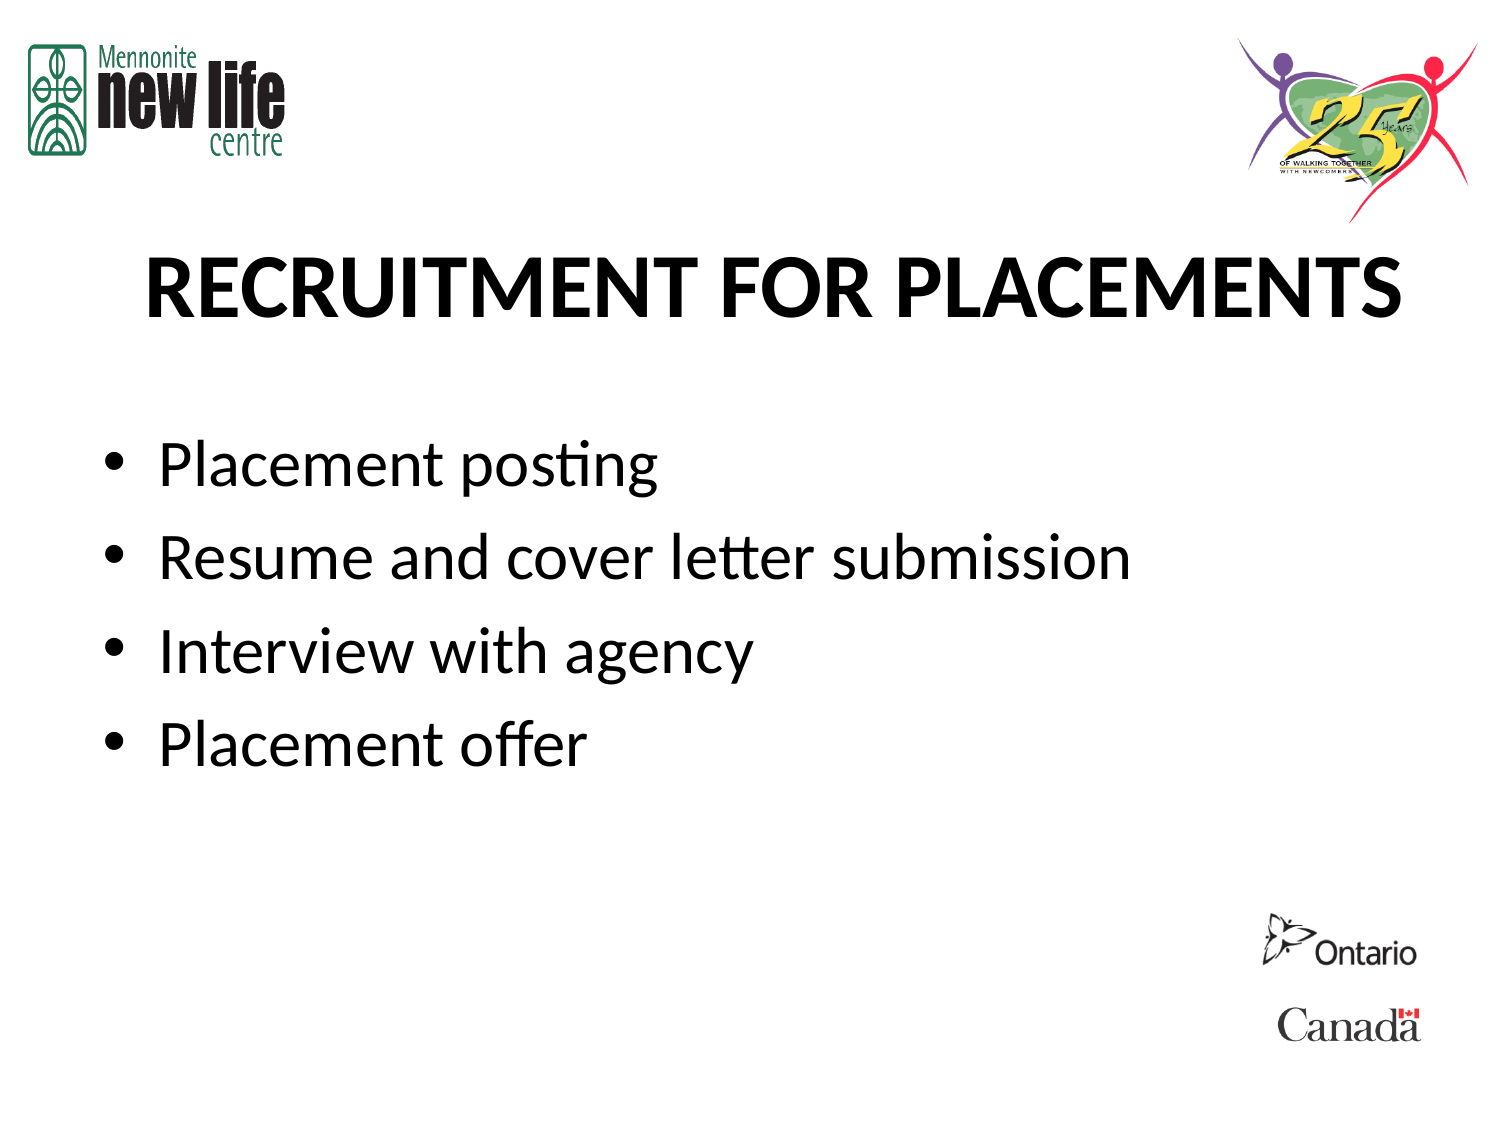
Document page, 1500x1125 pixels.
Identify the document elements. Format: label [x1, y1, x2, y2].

text_box [24, 37, 1478, 1088]
